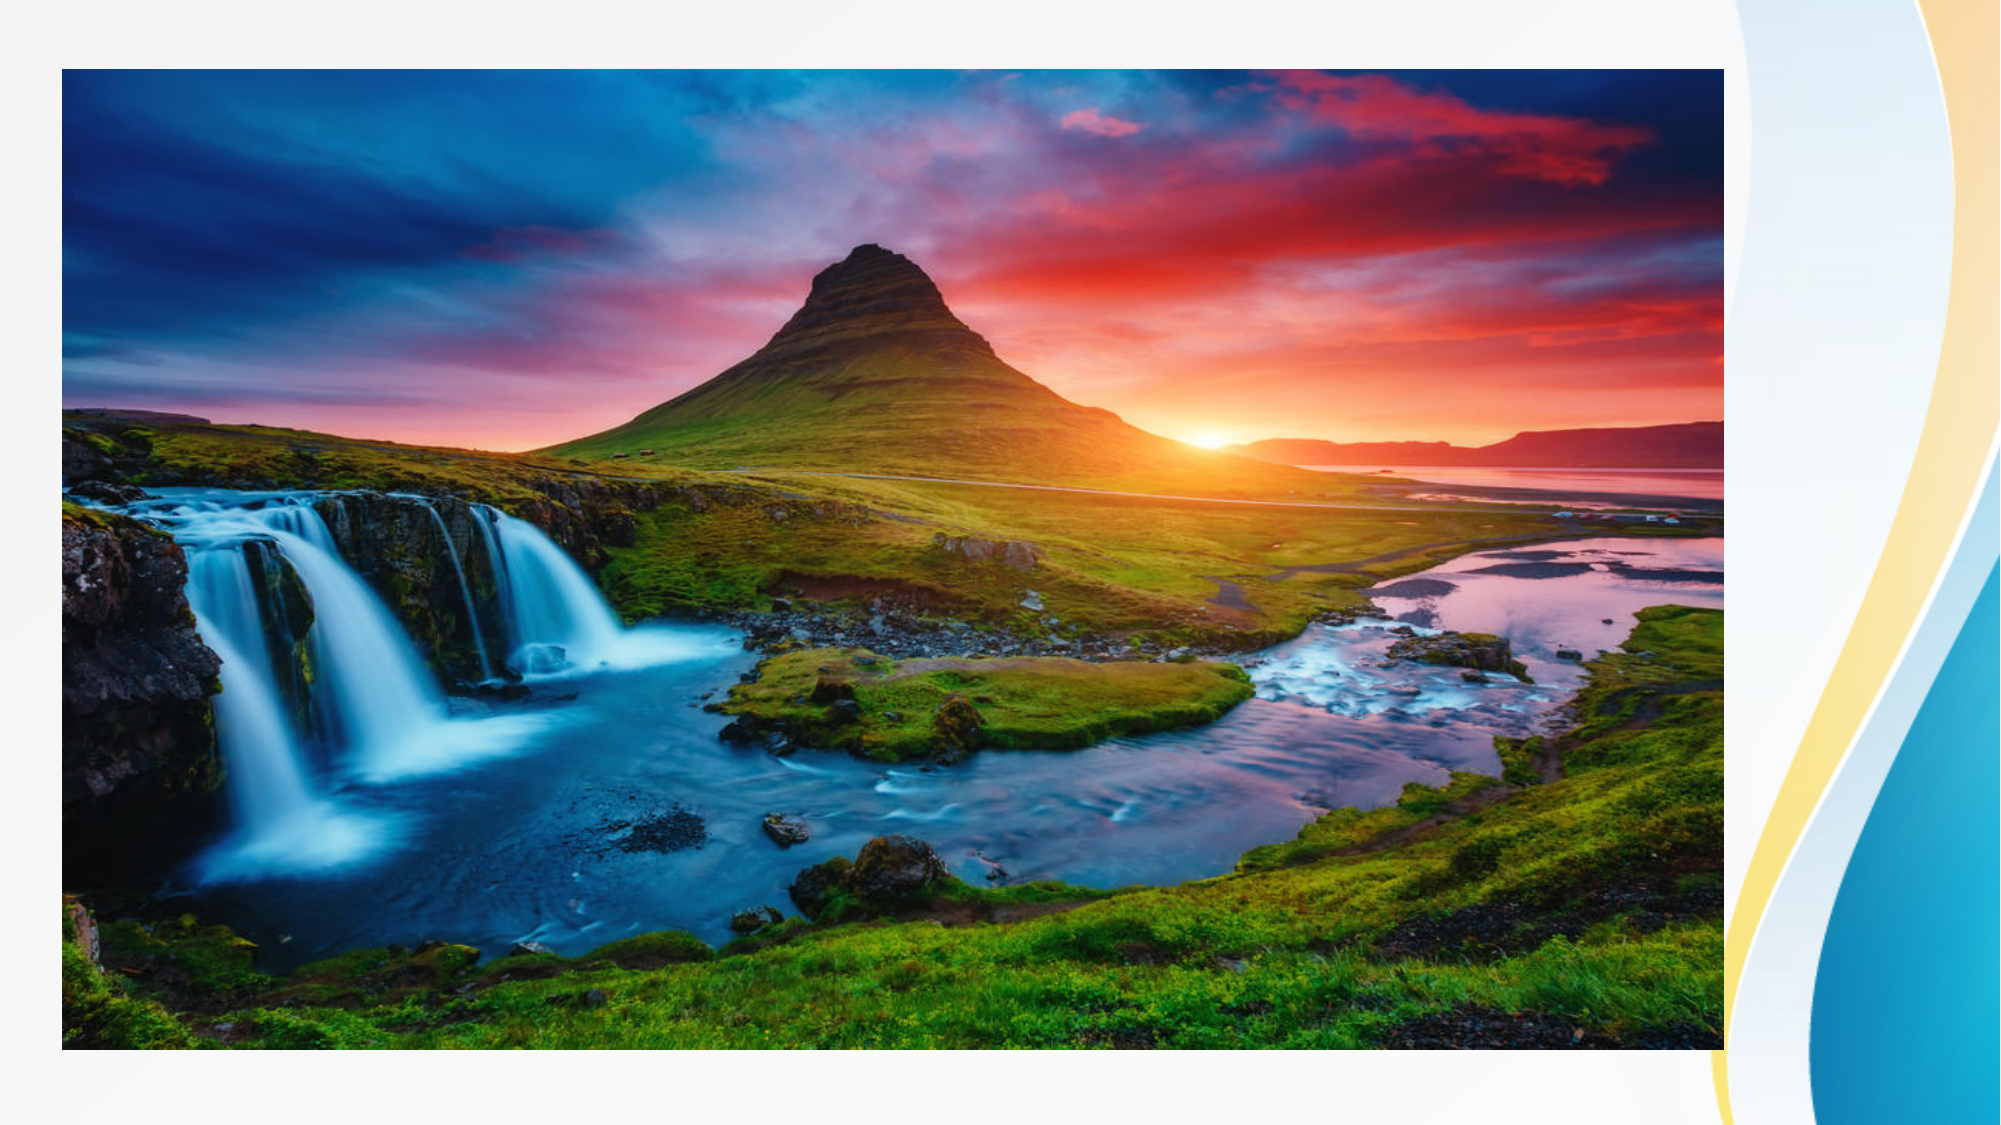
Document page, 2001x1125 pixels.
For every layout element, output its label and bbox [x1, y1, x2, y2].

picture [0, 0, 2001, 1125]
list [62, 69, 1724, 1050]
